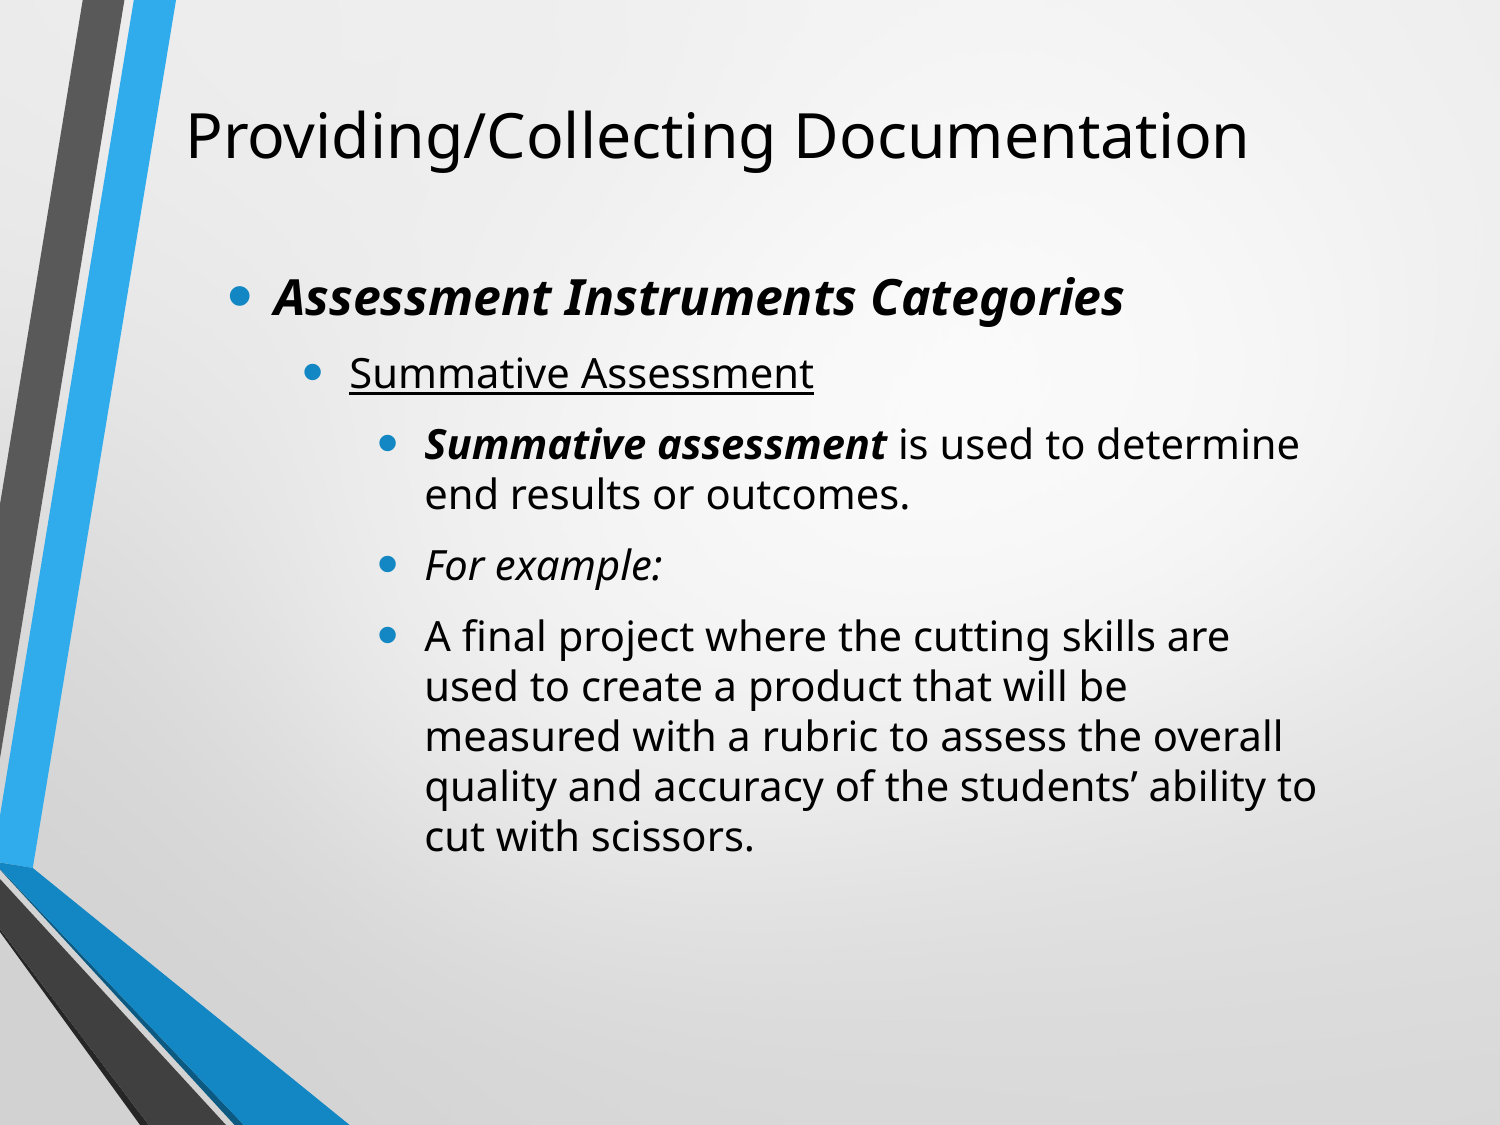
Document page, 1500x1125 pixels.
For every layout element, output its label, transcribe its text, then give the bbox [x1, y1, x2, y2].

title Providing/Collecting Documentation [162, 24, 1275, 242]
list Assessment Instruments Categories Summative Assessment Summative assessment is used to determine end results or outcomes. For example: A final project where the cutting skills are used to create a product that will be measured with a rubric to assess the overall quality and accuracy of the students’ ability to cut with scissors. [212, 162, 1338, 1050]
